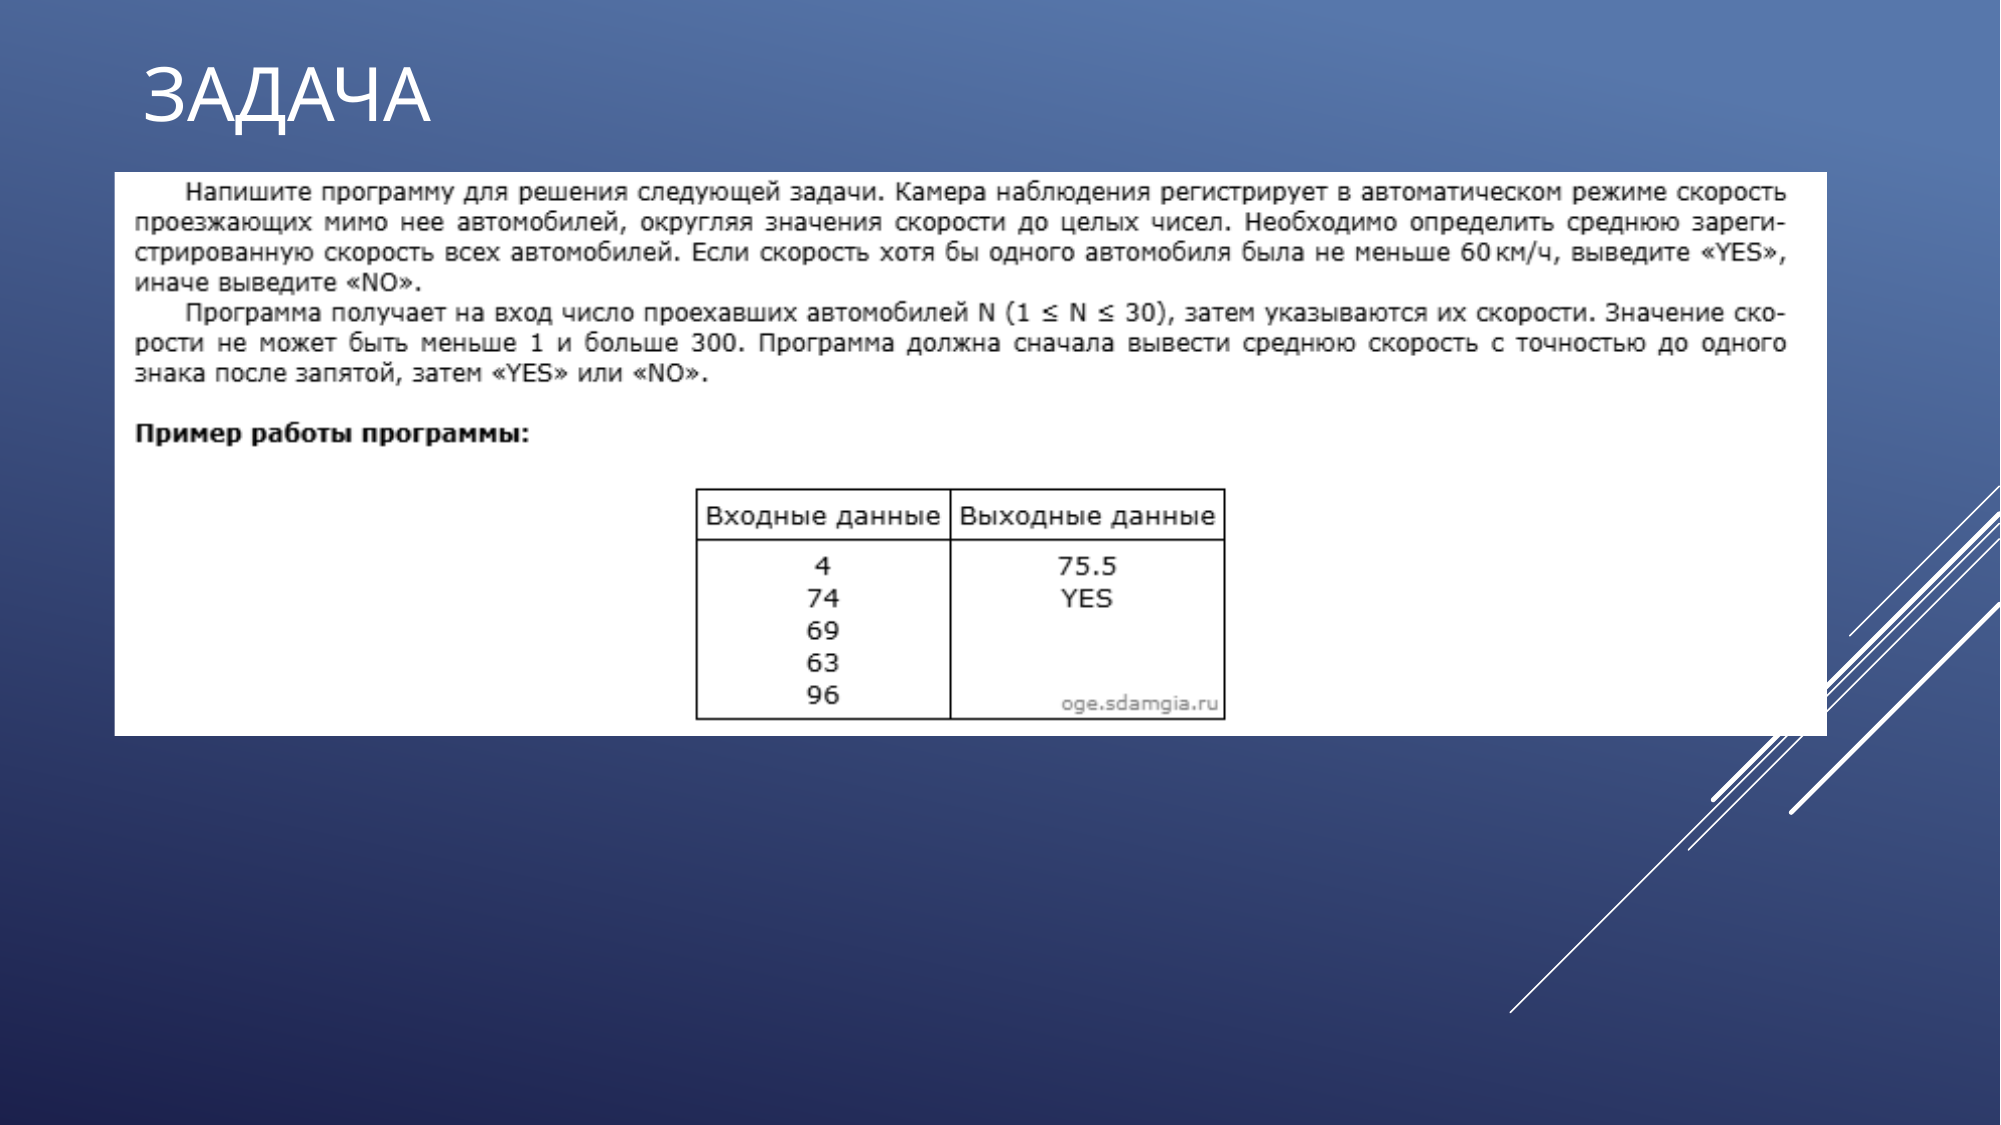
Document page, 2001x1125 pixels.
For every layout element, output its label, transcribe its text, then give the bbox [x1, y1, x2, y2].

picture [114, 171, 1828, 736]
title задача [128, 29, 1529, 155]
